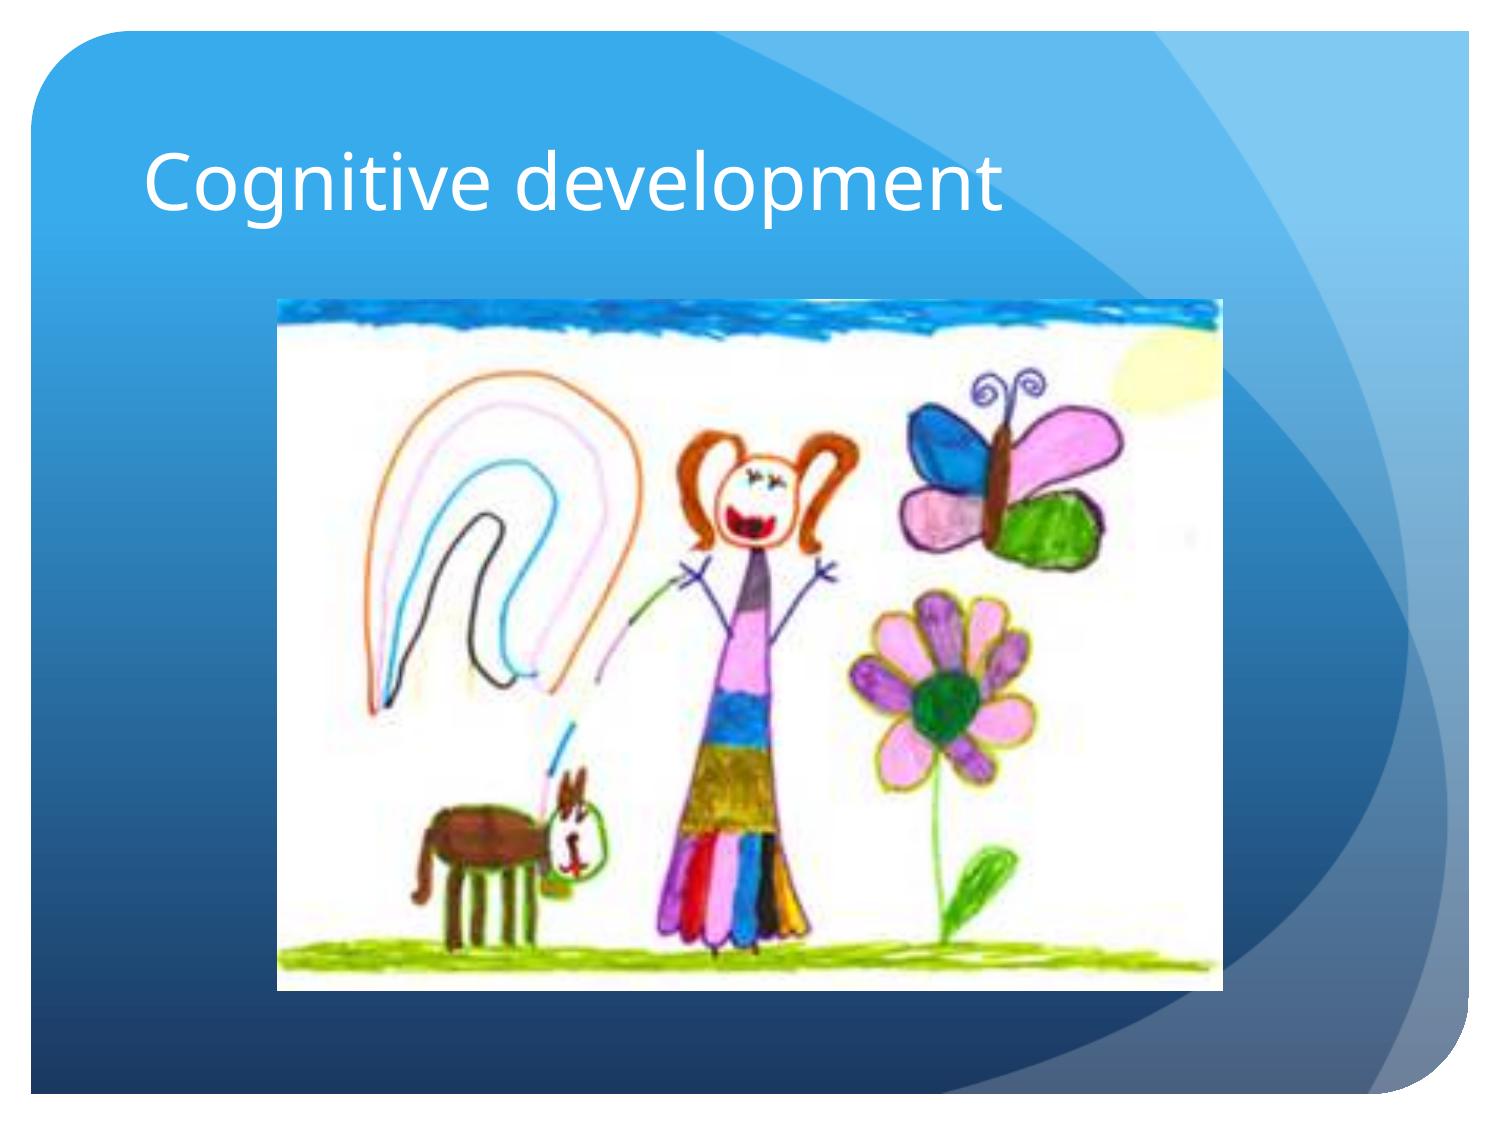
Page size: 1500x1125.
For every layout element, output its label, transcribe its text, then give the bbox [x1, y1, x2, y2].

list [127, 299, 1373, 991]
picture [24, 30, 1473, 1094]
title Cognitive development [127, 62, 1372, 234]
